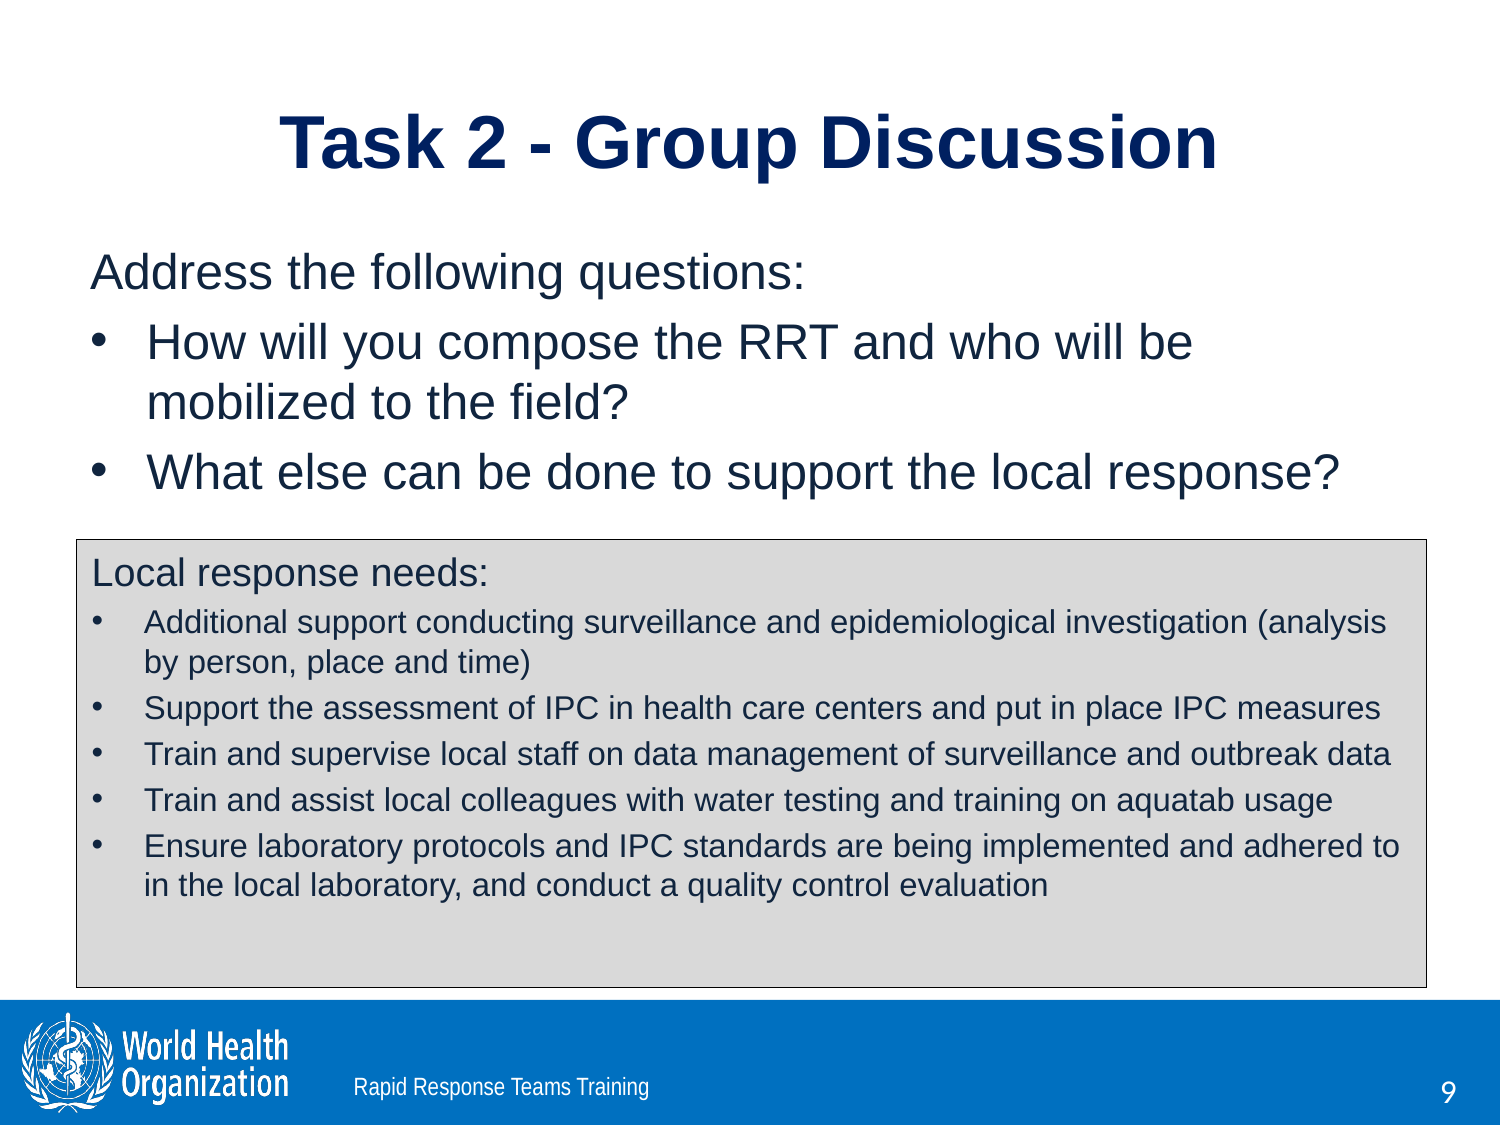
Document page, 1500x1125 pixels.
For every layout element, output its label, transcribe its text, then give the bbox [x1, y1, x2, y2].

picture [21, 1012, 288, 1113]
text_box Local response needs: Additional support conducting surveillance and epidemiological investigation (analysis by person, place and time) Support the assessment of IPC in health care centers and put in place IPC measures Train and supervise local staff on data management of surveillance and outbreak data Train and assist local colleagues with water testing and training on aquatab usage Ensure laboratory protocols and IPC standards are being implemented and adhered to in the local laboratory, and conduct a quality control evaluation [76, 539, 1427, 988]
title Task 2 - Group Discussion [75, 45, 1425, 231]
list Address the following questions: How will you compose the RRT and who will be mobilized to the field? What else can be done to support the local response? [75, 231, 1425, 975]
